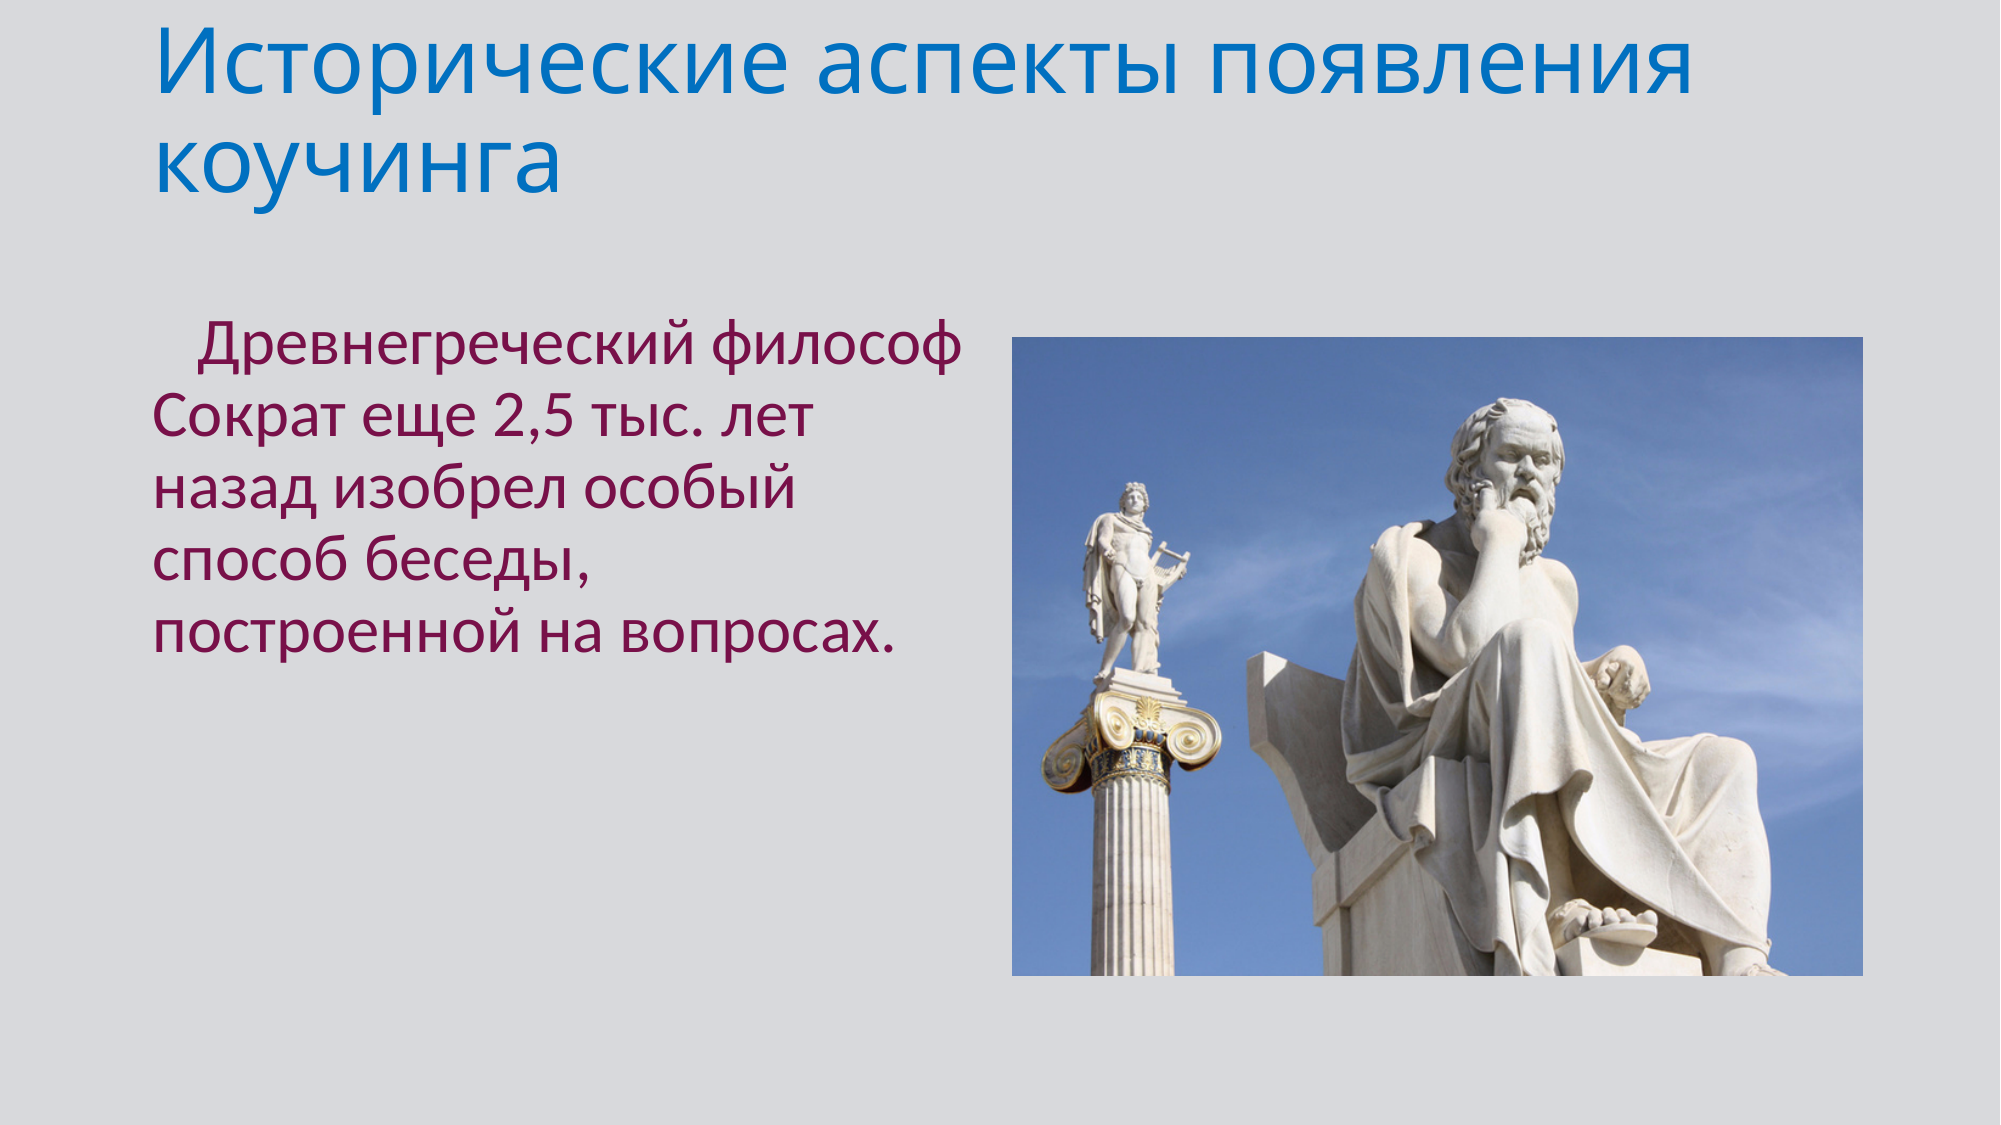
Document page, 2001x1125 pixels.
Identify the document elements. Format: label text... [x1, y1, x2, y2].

title Исторические аспекты появления коучинга [137, 59, 1863, 278]
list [1012, 337, 1863, 976]
list Древнегреческий философ Сократ еще 2,5 тыс. лет назад изобрел особый способ беседы, построенной на вопросах. [137, 299, 988, 1014]
